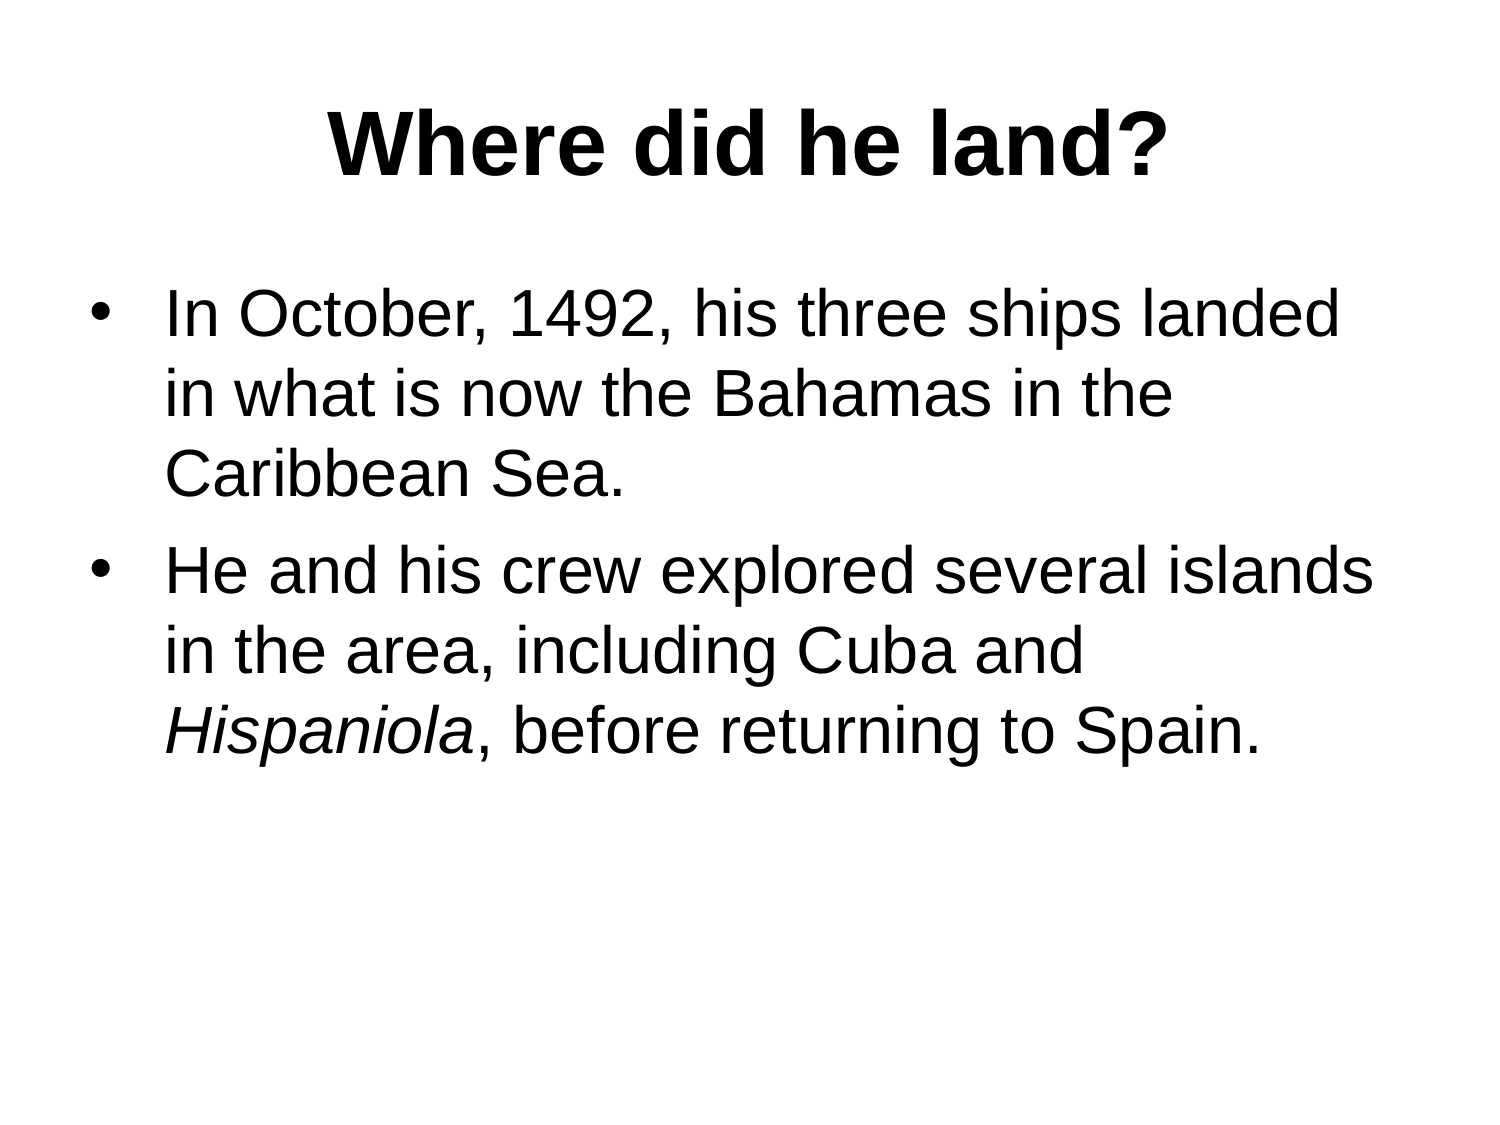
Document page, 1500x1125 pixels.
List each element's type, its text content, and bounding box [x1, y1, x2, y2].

title Where did he land? [75, 45, 1425, 233]
list In October, 1492, his three ships landed in what is now the Bahamas in the Caribbean Sea. He and his crew explored several islands in the area, including Cuba and Hispaniola, before returning to Spain. [75, 262, 1425, 1005]
